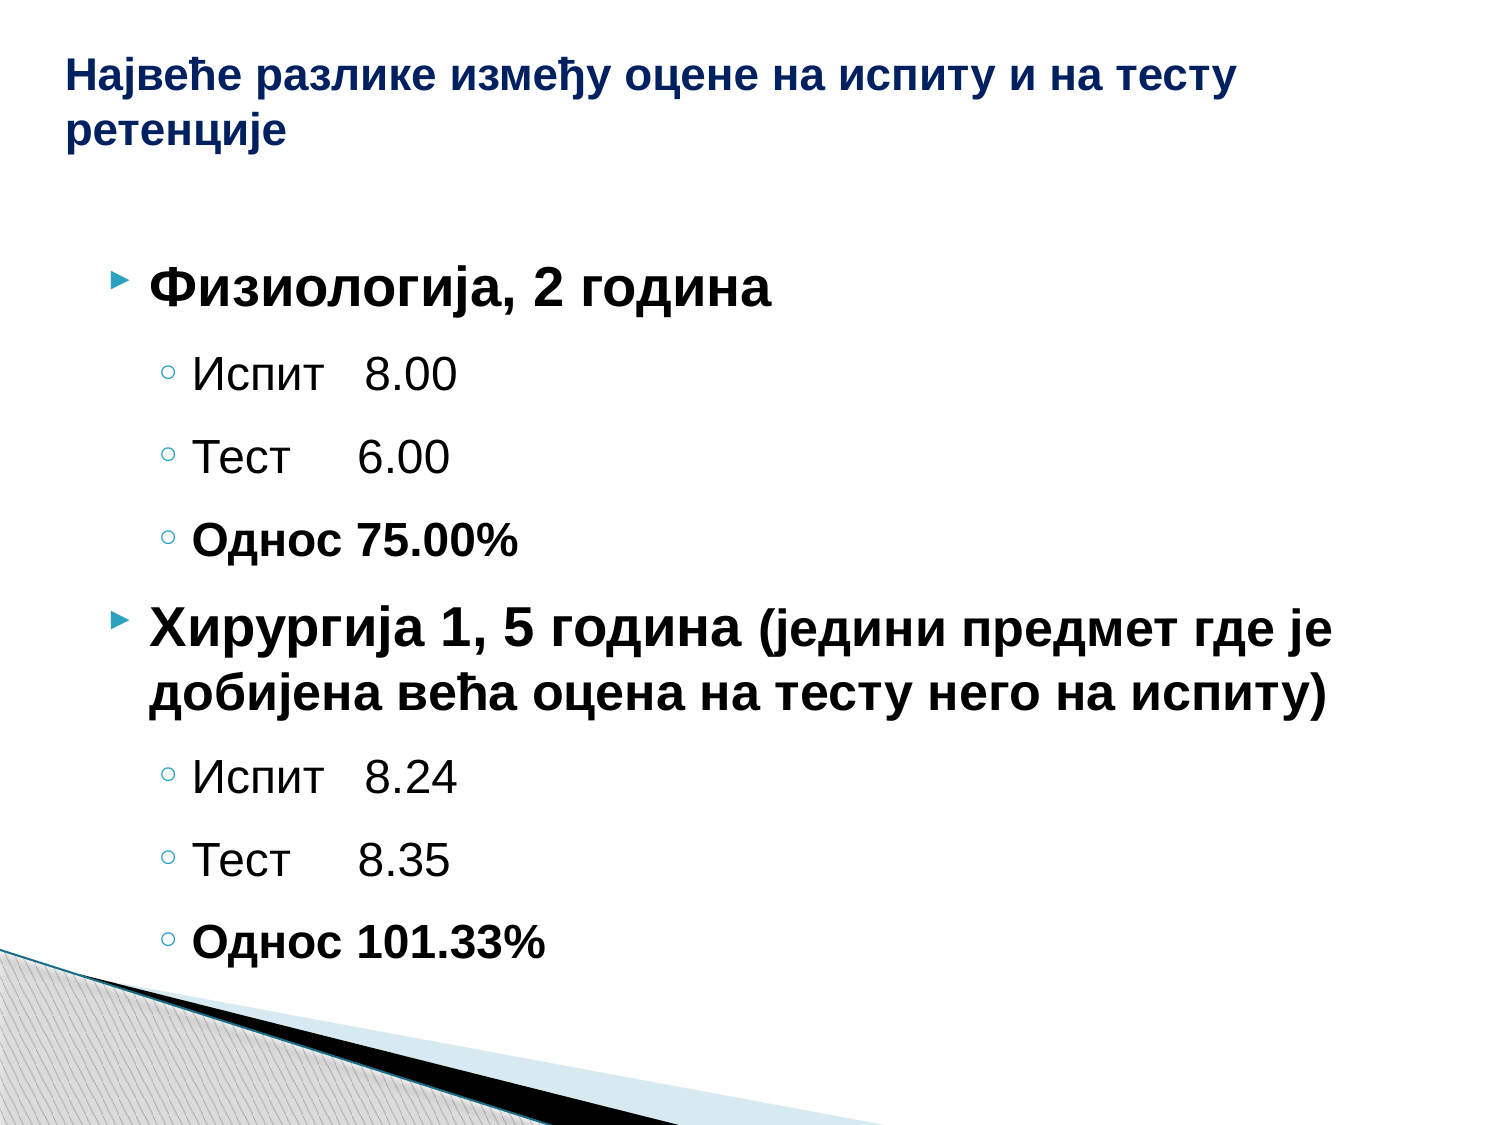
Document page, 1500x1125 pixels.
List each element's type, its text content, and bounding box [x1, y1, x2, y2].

title Највеће разлике између оцене на испиту и на тесту ретенције [50, 37, 1400, 163]
list Физиологија, 2 година Испит 8.00 Тест 6.00 Однос 75.00% Хирургија 1, 5 година (једини предмет где је добијена већа оцена на тесту него на испиту) Испит 8.24 Тест 8.35 Однос 101.33% [75, 243, 1425, 986]
